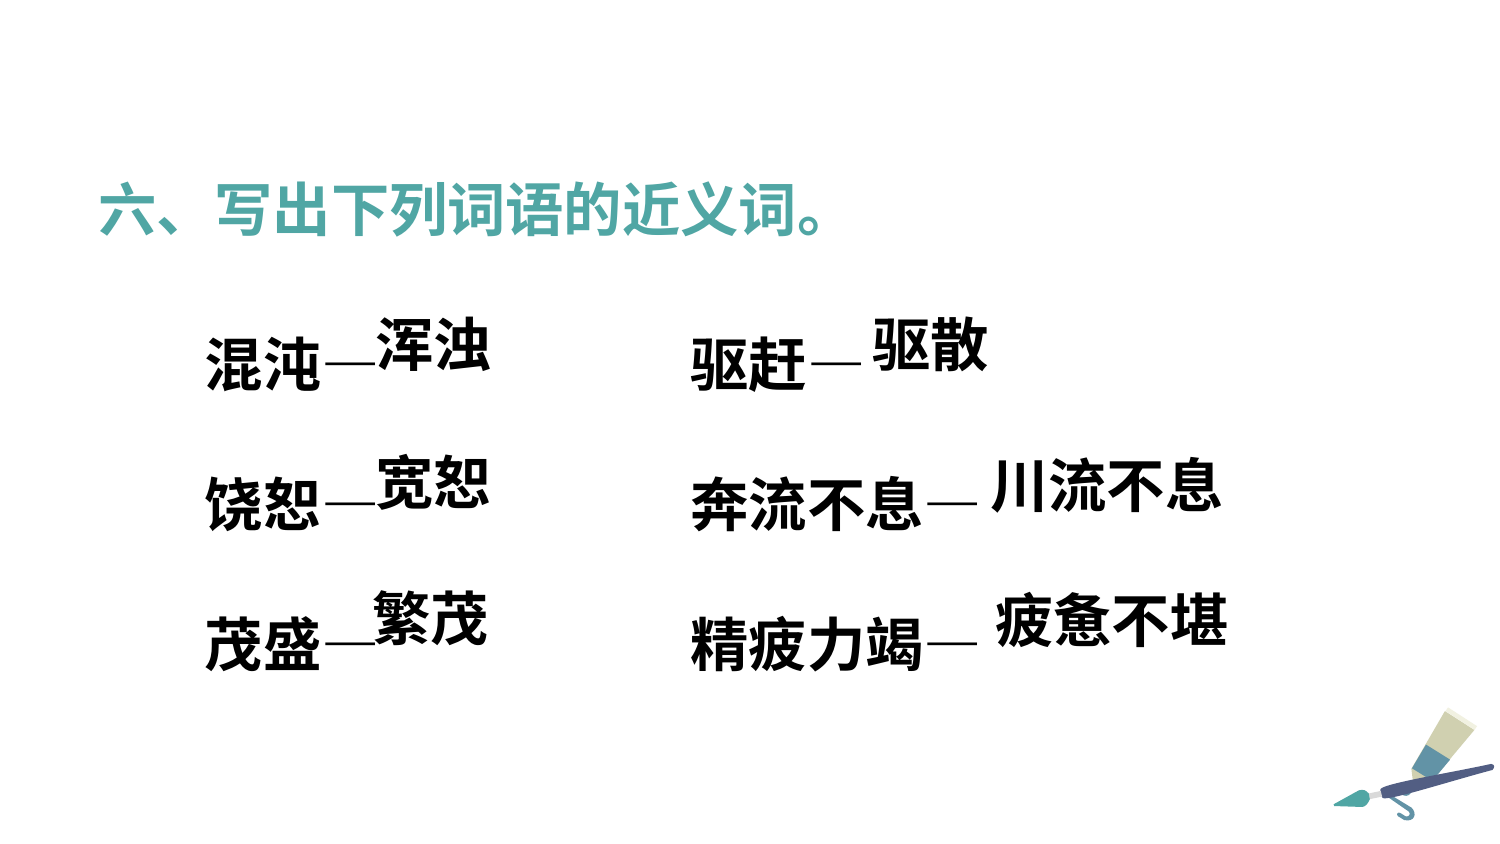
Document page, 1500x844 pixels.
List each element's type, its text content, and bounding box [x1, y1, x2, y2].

text_box 六、写出下列词语的近义词。 [83, 130, 832, 251]
text_box 疲惫不堪 [980, 577, 1244, 662]
text_box 宽恕 [360, 439, 508, 524]
text_box 驱散 [857, 300, 1004, 386]
text_box 繁茂 [357, 574, 504, 660]
text_box 川流不息 [975, 441, 1239, 527]
text_box 浑浊 [360, 300, 508, 386]
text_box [1358, 708, 1481, 844]
text_box 混沌— 驱赶— 饶恕— 奔流不息— 茂盛— 精疲力竭— [190, 250, 1108, 826]
